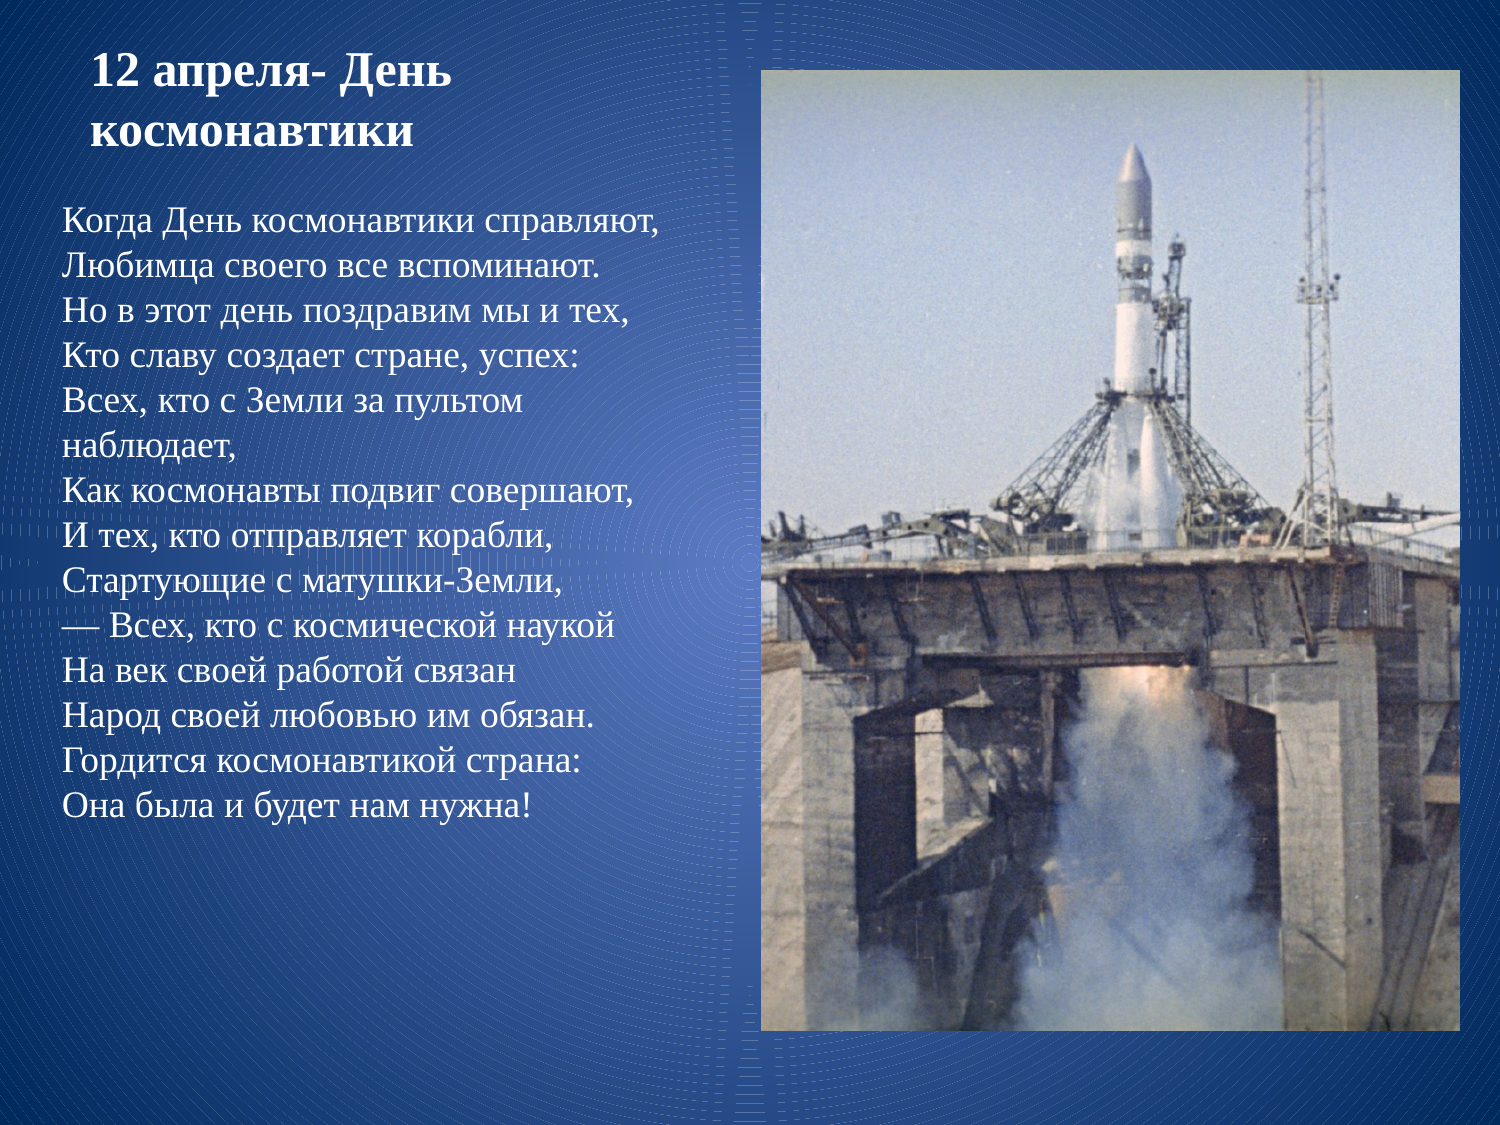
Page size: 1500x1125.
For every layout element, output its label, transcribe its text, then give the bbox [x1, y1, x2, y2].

title 12 апреля- День космонавтики [75, 44, 569, 164]
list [761, 70, 1460, 1031]
list Когда День космонавтики справляют, Любимца своего все вспоминают. Но в этот день поздравим мы и тех, Кто славу создает стране, успех: Всех, кто с Земли за пультом наблюдает, Как космонавты подвиг совершают, И тех, кто отправляет корабли, Стартующие с матушки-Земли, — Всех, кто с космической наукой На век своей работой связан Народ своей любовью им обязан. Гордится космонавтикой страна: Она была и будет нам нужна! [46, 187, 692, 1043]
